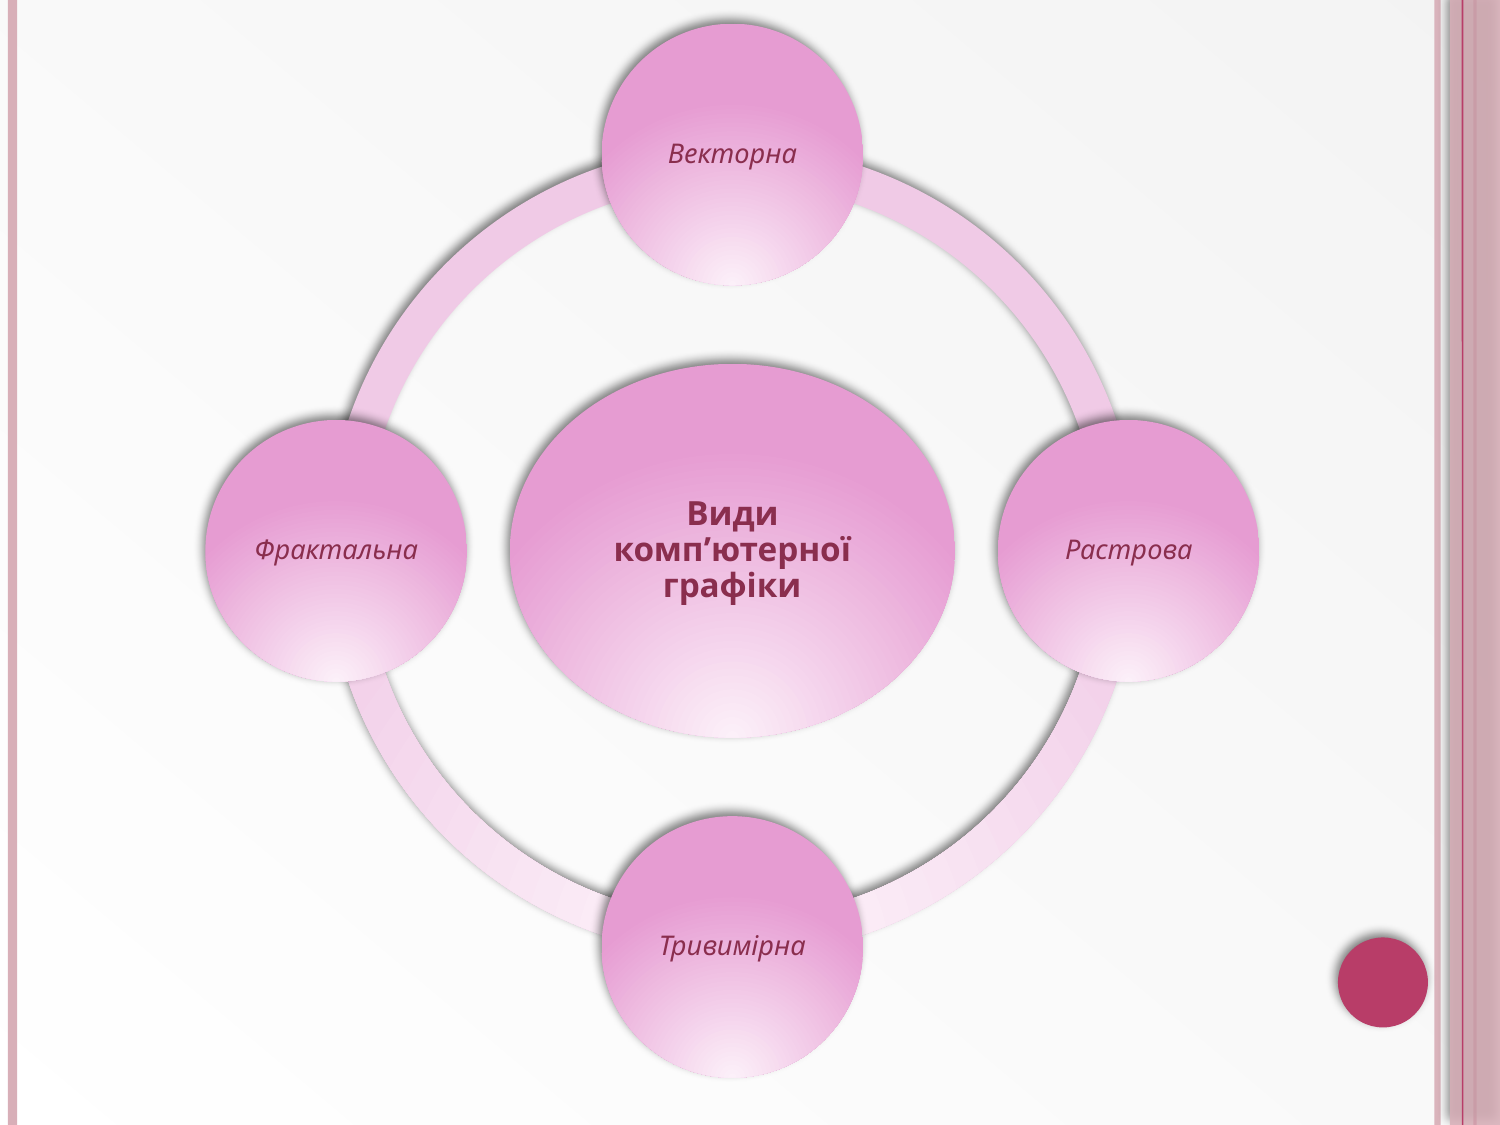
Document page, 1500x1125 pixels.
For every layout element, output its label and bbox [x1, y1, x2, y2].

text_box [70, 23, 1395, 1079]
